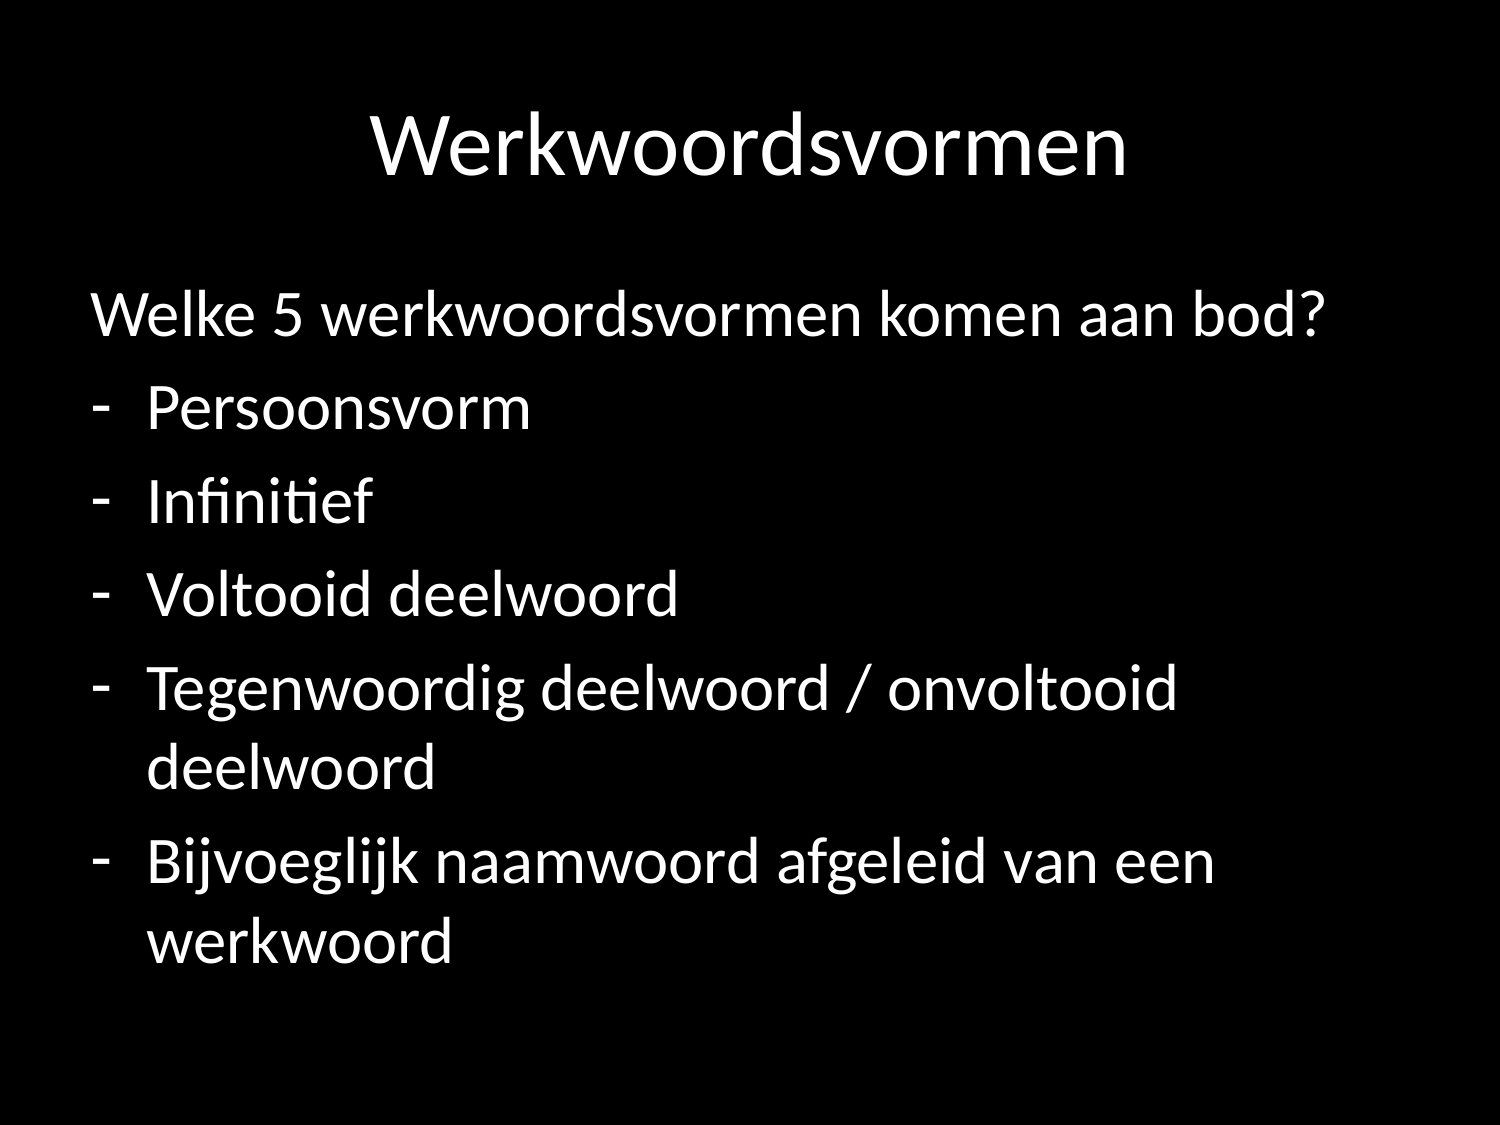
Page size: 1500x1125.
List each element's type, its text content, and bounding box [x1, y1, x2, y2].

title Werkwoordsvormen [75, 45, 1425, 233]
list Welke 5 werkwoordsvormen komen aan bod? Persoonsvorm Infinitief Voltooid deelwoord Tegenwoordig deelwoord / onvoltooid deelwoord Bijvoeglijk naamwoord afgeleid van een werkwoord [75, 262, 1425, 1005]
